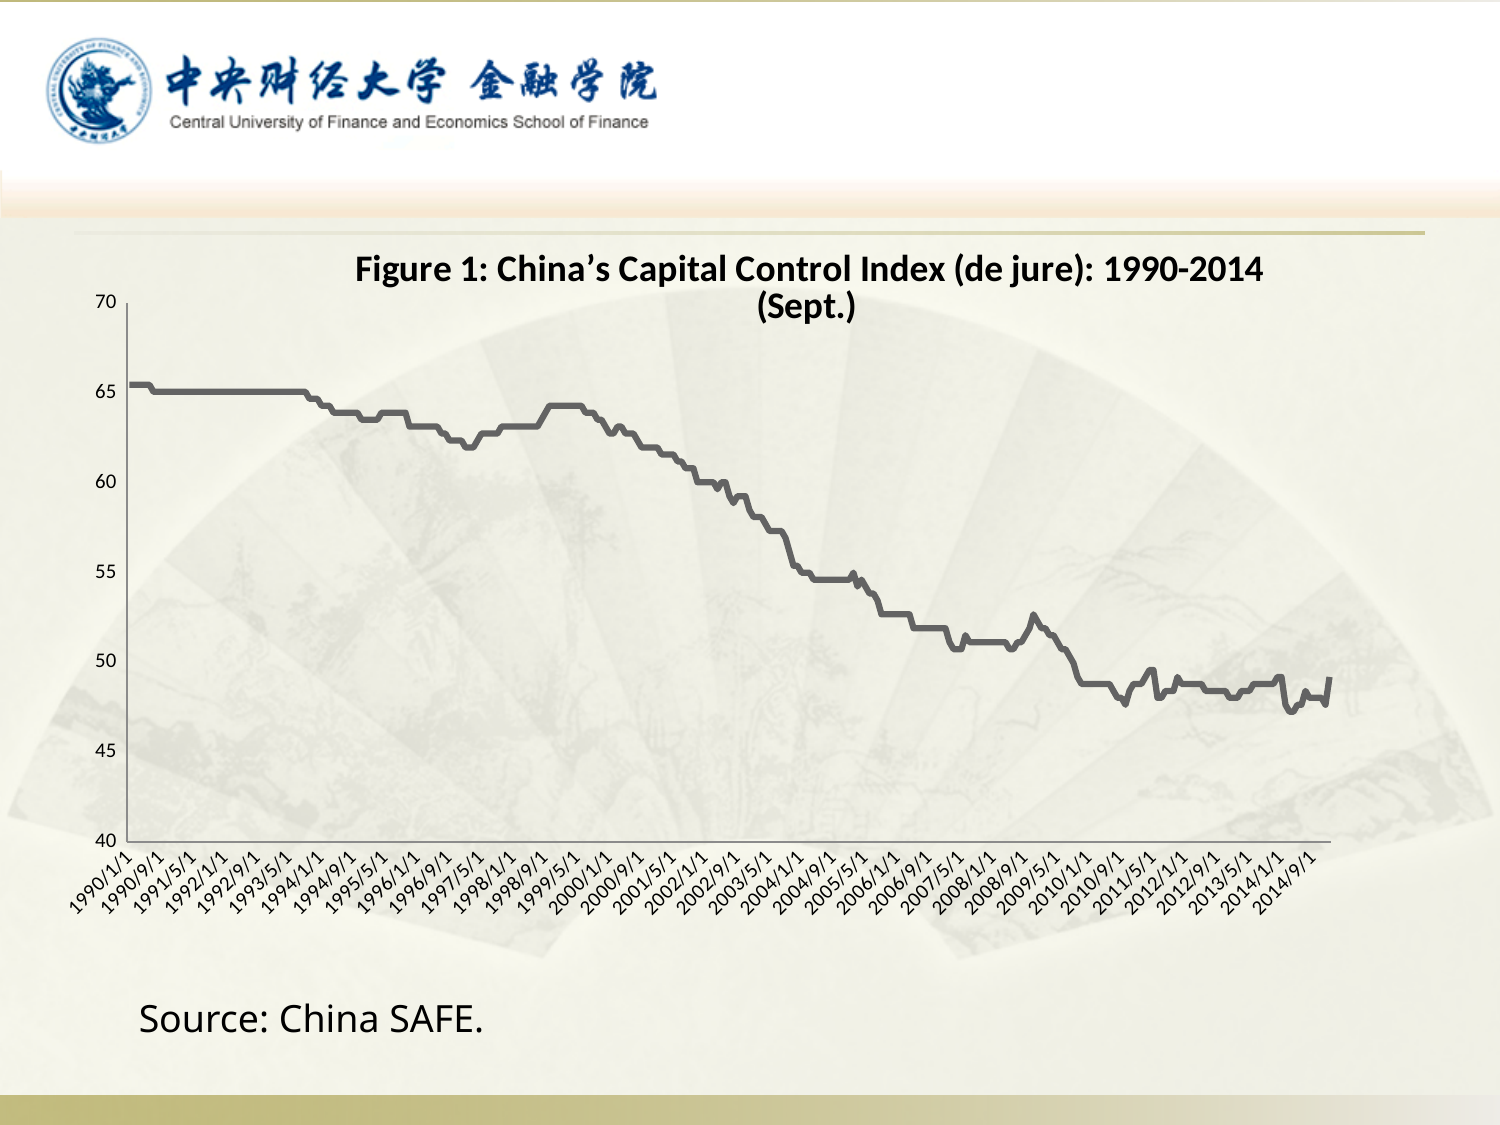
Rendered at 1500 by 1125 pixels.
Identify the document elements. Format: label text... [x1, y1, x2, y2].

text_box Source: China SAFE. [123, 987, 809, 1048]
picture [0, 2, 1500, 218]
chart [64, 219, 1353, 953]
